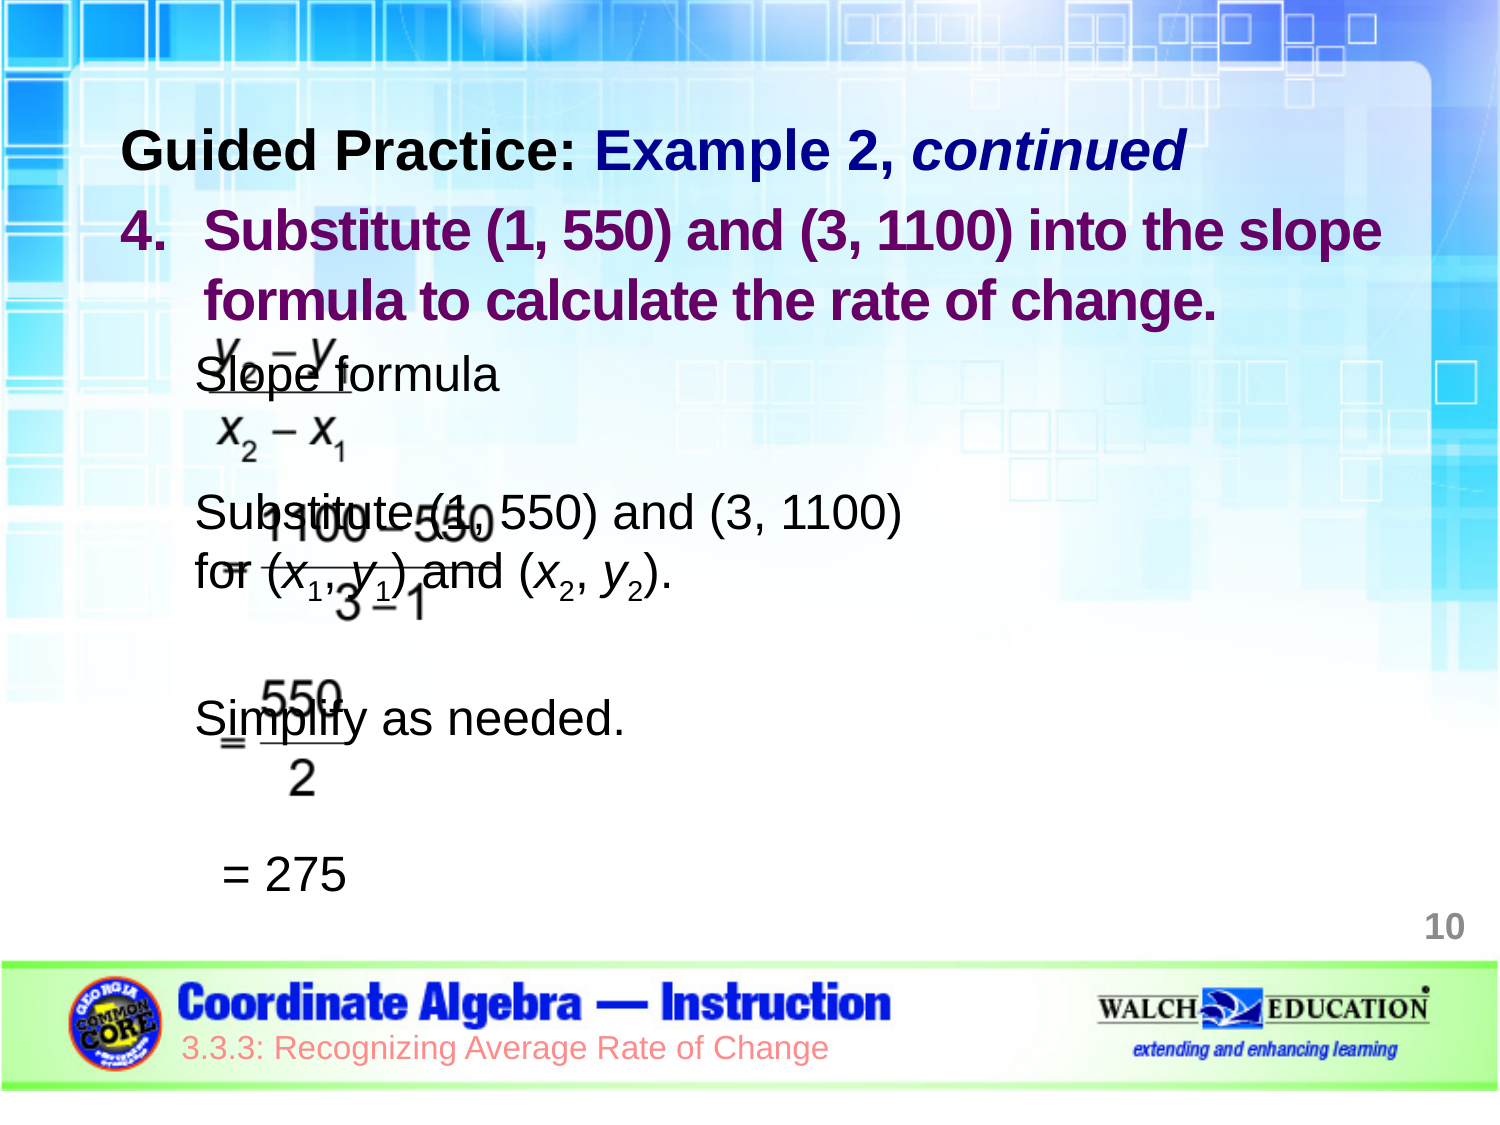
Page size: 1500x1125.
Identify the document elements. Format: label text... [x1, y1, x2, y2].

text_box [217, 665, 347, 798]
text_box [220, 489, 498, 622]
subtitle Guided Practice: Example 2, continued Substitute (1, 550) and (3, 1100) into the slope formula to calculate the rate of change. Slope formula Substitute (1, 550) and (3, 1100) for (x1, y1) and (x2, y2). Simplify as needed. = 275 [105, 105, 1411, 925]
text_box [205, 315, 355, 465]
picture [1, 0, 1500, 1091]
slide_number 10 [1361, 901, 1481, 949]
footer 3.3.3: Recognizing Average Rate of Change [166, 1024, 1080, 1069]
